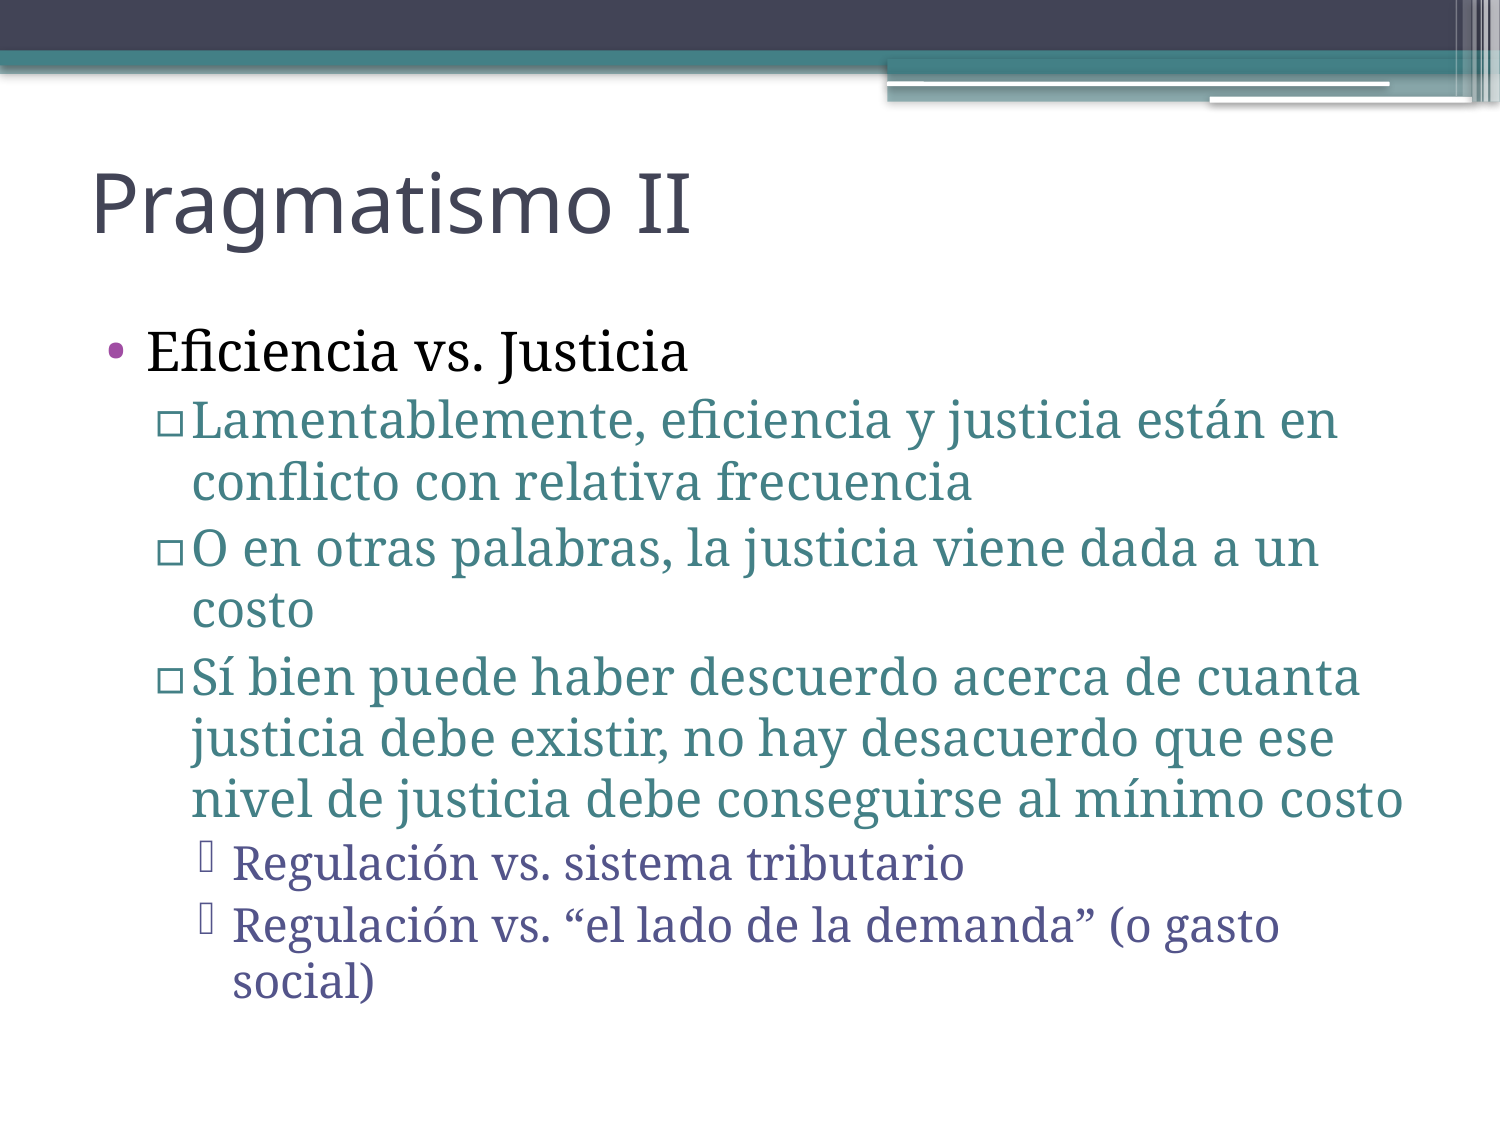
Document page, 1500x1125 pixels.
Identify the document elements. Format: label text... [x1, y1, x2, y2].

list Eficiencia vs. Justicia Lamentablemente, eficiencia y justicia están en conflicto con relativa frecuencia O en otras palabras, la justicia viene dada a un costo Sí bien puede haber descuerdo acerca de cuanta justicia debe existir, no hay desacuerdo que ese nivel de justicia debe conseguirse al mínimo costo Regulación vs. sistema tributario Regulación vs. “el lado de la demanda” (o gasto social) [75, 308, 1425, 1025]
title Pragmatismo II [75, 112, 1425, 288]
